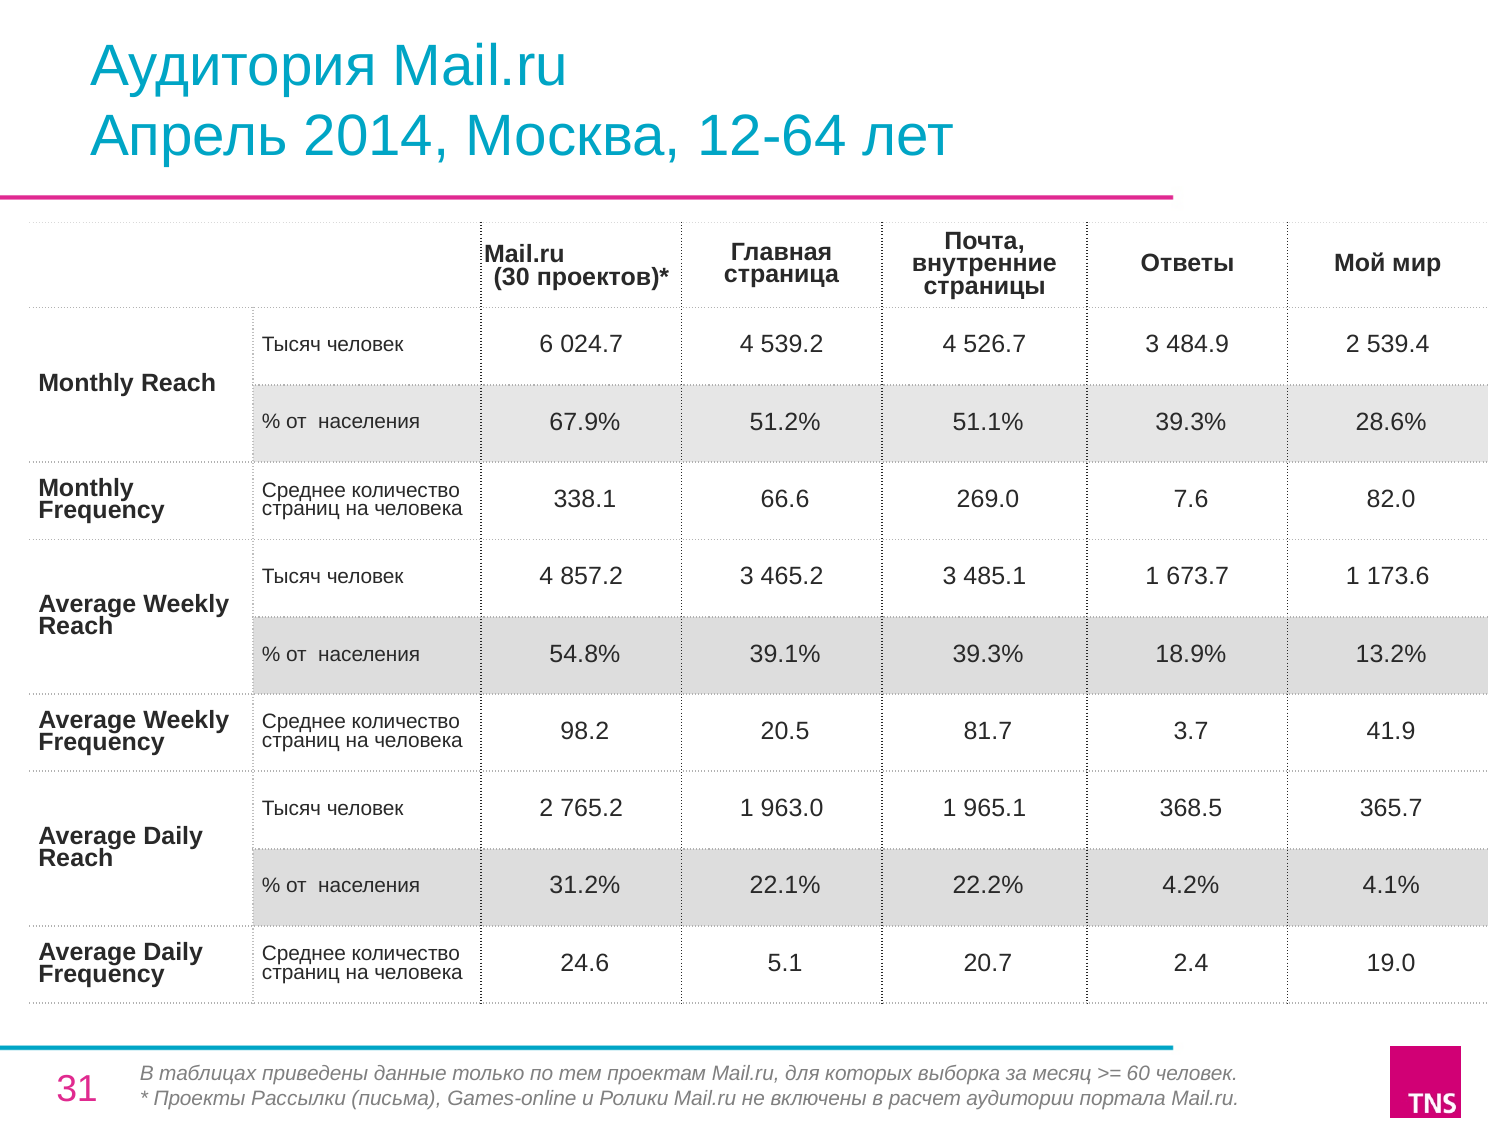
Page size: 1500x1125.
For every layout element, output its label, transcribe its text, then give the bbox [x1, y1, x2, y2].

picture [0, 0, 1500, 1125]
table_cell 54.8% [481, 617, 682, 694]
table_cell 1 963.0 [682, 771, 882, 849]
table_cell 4.1% [1288, 849, 1488, 926]
table_cell 98.2 [481, 694, 682, 771]
table_cell 1 173.6 [1288, 539, 1488, 617]
table_cell 20.7 [882, 926, 1087, 1003]
table_cell 3 485.1 [882, 539, 1087, 617]
table_cell 67.9% [481, 385, 682, 462]
table_header Почта, внутренние страницы [882, 223, 1087, 308]
table_cell 1 673.7 [1087, 539, 1288, 617]
table_cell 4 526.7 [882, 308, 1087, 385]
table_cell 31.2% [481, 849, 682, 926]
table_cell 20.5 [682, 694, 882, 771]
table_cell 66.6 [682, 462, 882, 539]
table_cell 2.4 [1087, 926, 1288, 1003]
text_box В таблицах приведены данные только по тем проектам Mail.ru, для которых выборка за месяц >= 60 человек. * Проекты Рассылки (письма), Games-online и Ролики Mail.ru не включены в расчет аудитории портала Mail.ru. [124, 1052, 1463, 1117]
table_cell 4 539.2 [682, 308, 882, 385]
table_cell 28.6% [1288, 385, 1488, 462]
table_cell Среднее количество страниц на человека [253, 694, 481, 771]
table_cell Тысяч человек [253, 771, 481, 849]
table_cell 3 465.2 [682, 539, 882, 617]
table_cell 338.1 [481, 462, 682, 539]
table_cell 6 024.7 [481, 308, 682, 385]
table_cell 41.9 [1288, 694, 1488, 771]
table_cell Average Daily Frequency [29, 926, 253, 1003]
table_cell Average Weekly Reach [29, 539, 253, 694]
table_header [29, 223, 481, 308]
table_cell 82.0 [1288, 462, 1488, 539]
table_header Mail.ru (30 проектов)* [481, 223, 682, 308]
table_cell 7.6 [1087, 462, 1288, 539]
table_cell Тысяч человек [253, 539, 481, 617]
table_cell % от населения [253, 849, 481, 926]
table_cell 1 965.1 [882, 771, 1087, 849]
table_cell 3.7 [1087, 694, 1288, 771]
table_cell 19.0 [1288, 926, 1488, 1003]
table_cell 365.7 [1288, 771, 1488, 849]
table_cell Среднее количество страниц на человека [253, 926, 481, 1003]
table_cell Monthly Reach [29, 308, 253, 462]
table_cell 13.2% [1288, 617, 1488, 694]
table_cell 39.3% [882, 617, 1087, 694]
table_header Мой мир [1288, 223, 1488, 308]
table_cell 3 484.9 [1087, 308, 1288, 385]
table_cell % от населения [253, 617, 481, 694]
table_cell 39.1% [682, 617, 882, 694]
table_cell 2 765.2 [481, 771, 682, 849]
title Аудитория Mail.ru Апрель 2014, Москва, 12-64 лет [74, 8, 1476, 187]
table_cell Тысяч человек [253, 308, 481, 385]
table_cell Average Weekly Frequency [29, 694, 253, 771]
table_cell 22.2% [882, 849, 1087, 926]
table_cell 368.5 [1087, 771, 1288, 849]
table_cell 2 539.4 [1288, 308, 1488, 385]
table_cell 24.6 [481, 926, 682, 1003]
table_cell 22.1% [682, 849, 882, 926]
table_header Главная страница [682, 223, 882, 308]
table_cell 4 857.2 [481, 539, 682, 617]
table_cell Среднее количество страниц на человека [253, 462, 481, 539]
table_cell % от населения [253, 385, 481, 462]
table_cell Monthly Frequency [29, 462, 253, 539]
slide_number 31 [40, 1055, 392, 1125]
table_cell 51.1% [882, 385, 1087, 462]
table_cell 4.2% [1087, 849, 1288, 926]
table_cell 39.3% [1087, 385, 1288, 462]
table_cell Average Daily Reach [29, 771, 253, 926]
table_cell 269.0 [882, 462, 1087, 539]
table_cell 18.9% [1087, 617, 1288, 694]
table_cell 5.1 [682, 926, 882, 1003]
table_header Ответы [1087, 223, 1288, 308]
table_cell 51.2% [682, 385, 882, 462]
table_cell 81.7 [882, 694, 1087, 771]
